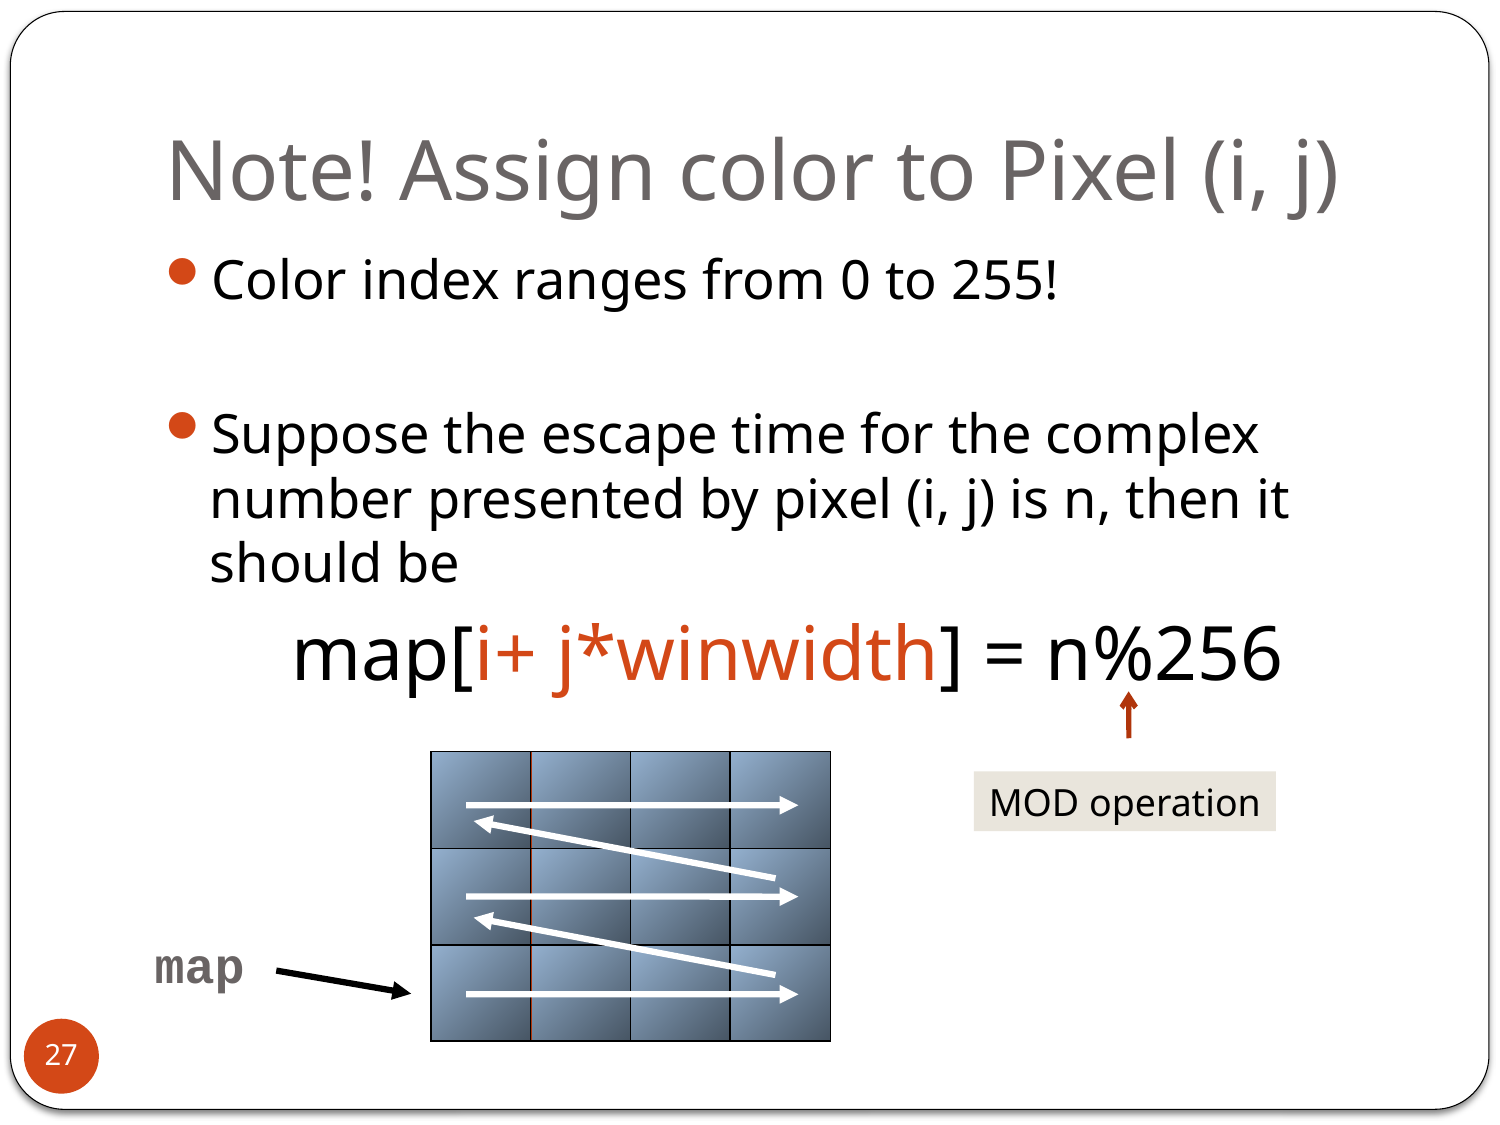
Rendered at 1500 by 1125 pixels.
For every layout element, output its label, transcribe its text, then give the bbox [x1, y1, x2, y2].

text_box MOD operation [973, 771, 1276, 832]
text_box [430, 751, 831, 1042]
slide_number 27 [23, 1018, 99, 1094]
list Color index ranges from 0 to 255! Suppose the escape time for the complex number presented by pixel (i, j) is n, then it should be map[i+ j*winwidth] = n%256 [150, 237, 1425, 988]
text_box map [139, 925, 260, 1001]
text_box [276, 970, 412, 998]
title Note! Assign color to Pixel (i, j) [150, 45, 1425, 233]
